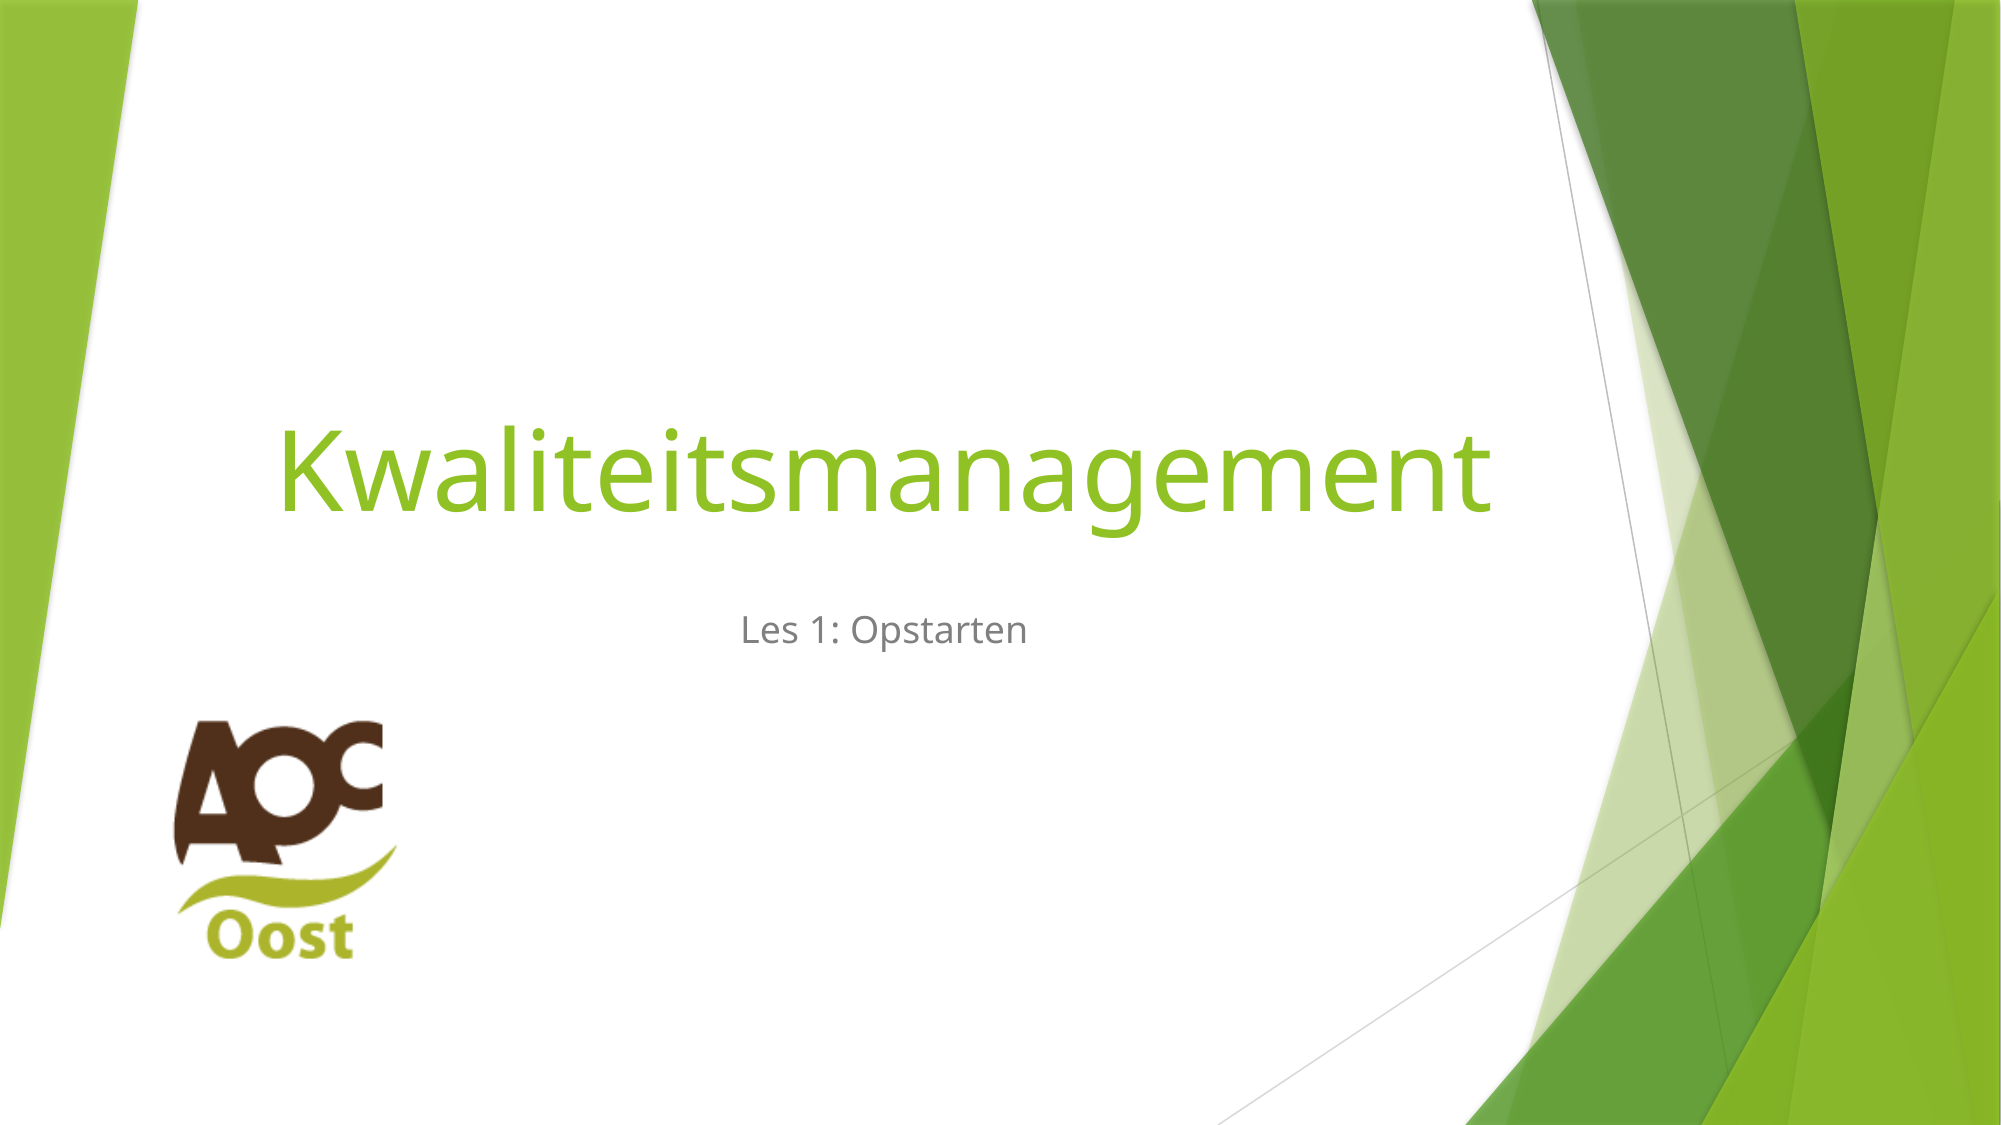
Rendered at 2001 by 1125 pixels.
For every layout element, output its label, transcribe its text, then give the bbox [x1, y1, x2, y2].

title Kwaliteitsmanagement [247, 271, 1522, 542]
picture [147, 687, 423, 1002]
subtitle Les 1: Opstarten [247, 598, 1522, 779]
